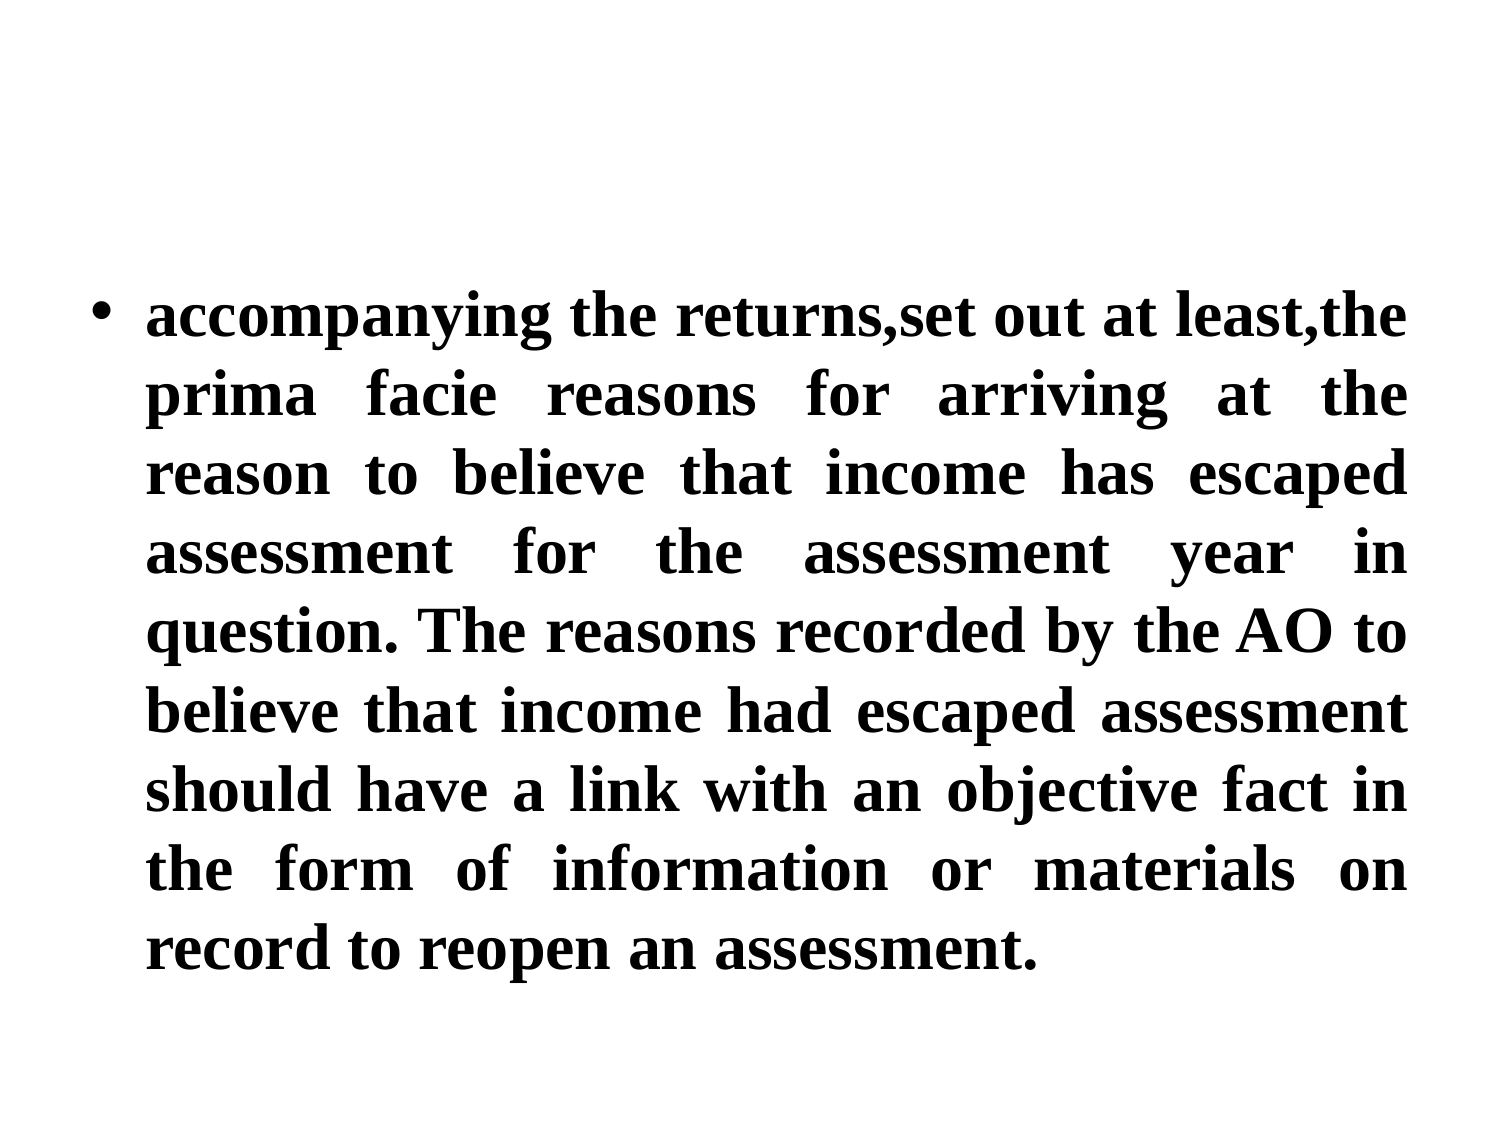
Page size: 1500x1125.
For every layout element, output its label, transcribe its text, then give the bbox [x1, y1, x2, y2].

list accompanying the returns,set out at least,the prima facie reasons for arriving at the reason to believe that income has escaped assessment for the assessment year in question. The reasons recorded by the AO to believe that income had escaped assessment should have a link with an objective fact in the form of information or materials on record to reopen an assessment. [75, 262, 1425, 1005]
